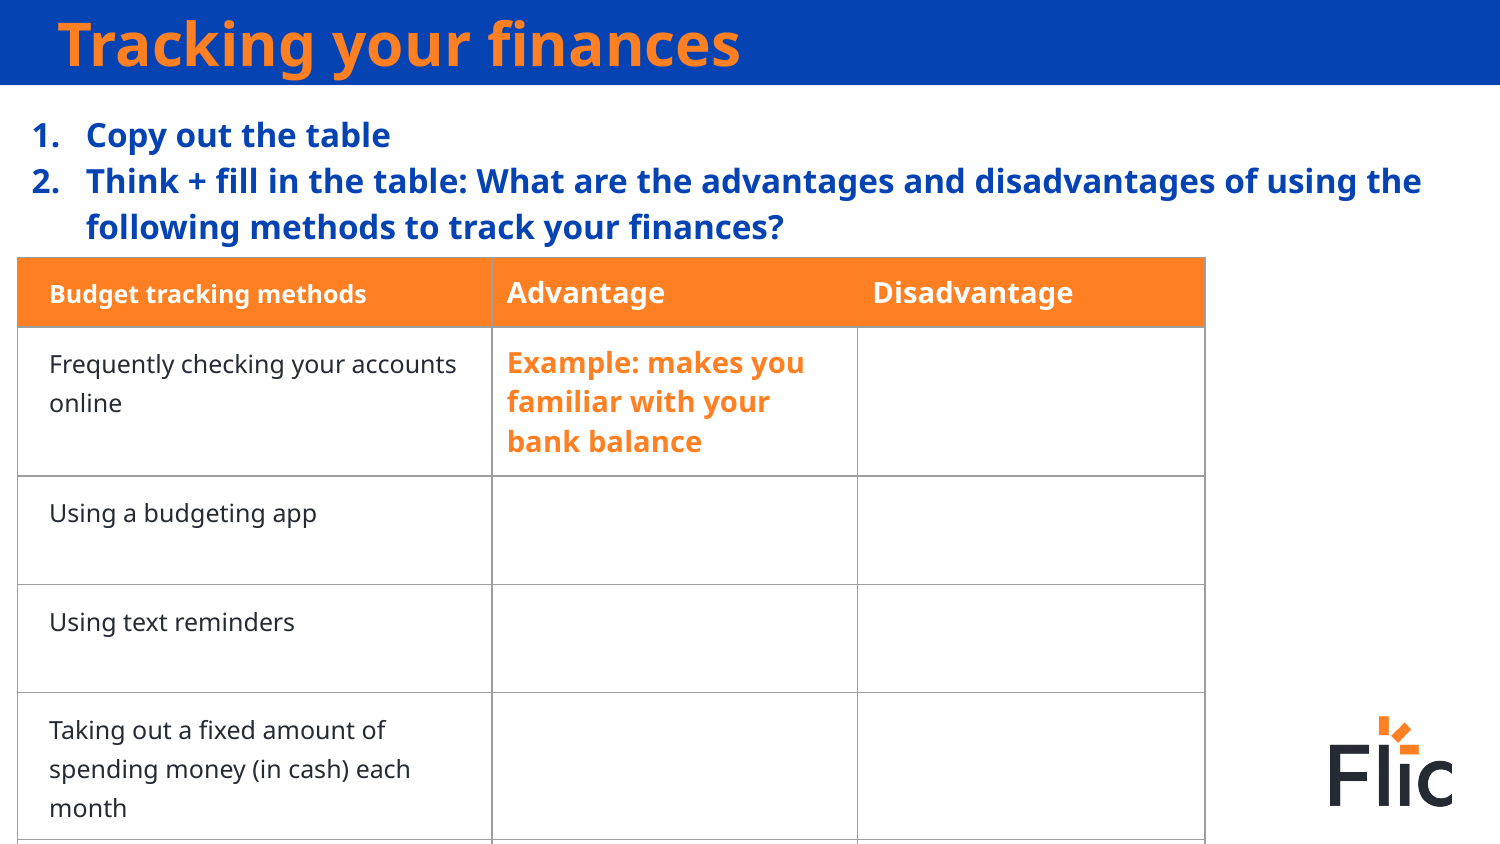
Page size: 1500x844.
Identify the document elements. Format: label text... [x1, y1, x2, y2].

table_cell Frequently checking your accounts online [18, 328, 491, 475]
table_cell Example: makes you familiar with your bank balance [493, 328, 857, 475]
table_cell Taking out a fixed amount of spending money (in cash) each month [18, 693, 491, 839]
table_cell Using a budgeting app [18, 477, 491, 584]
table_cell Setting up an online budget spreadsheet [18, 840, 491, 844]
table_cell [858, 585, 1204, 692]
table_cell Using text reminders [18, 585, 491, 692]
table_cell [493, 477, 857, 584]
picture [1330, 716, 1452, 807]
table_cell [858, 693, 1204, 839]
table_cell [858, 840, 1204, 844]
title Tracking your finances [42, 0, 1311, 85]
table_header Budget tracking methods [18, 262, 491, 326]
table_cell [858, 328, 1204, 475]
table_cell [493, 585, 857, 692]
table_header Disadvantage [858, 262, 1204, 326]
table_cell [493, 693, 857, 839]
table_header Advantage [493, 262, 857, 326]
text_box Copy out the table Think + fill in the table: What are the advantages and disadvantages of using the following methods to track your finances? [0, 93, 1500, 262]
table_cell [858, 477, 1204, 584]
table_cell [493, 840, 857, 844]
